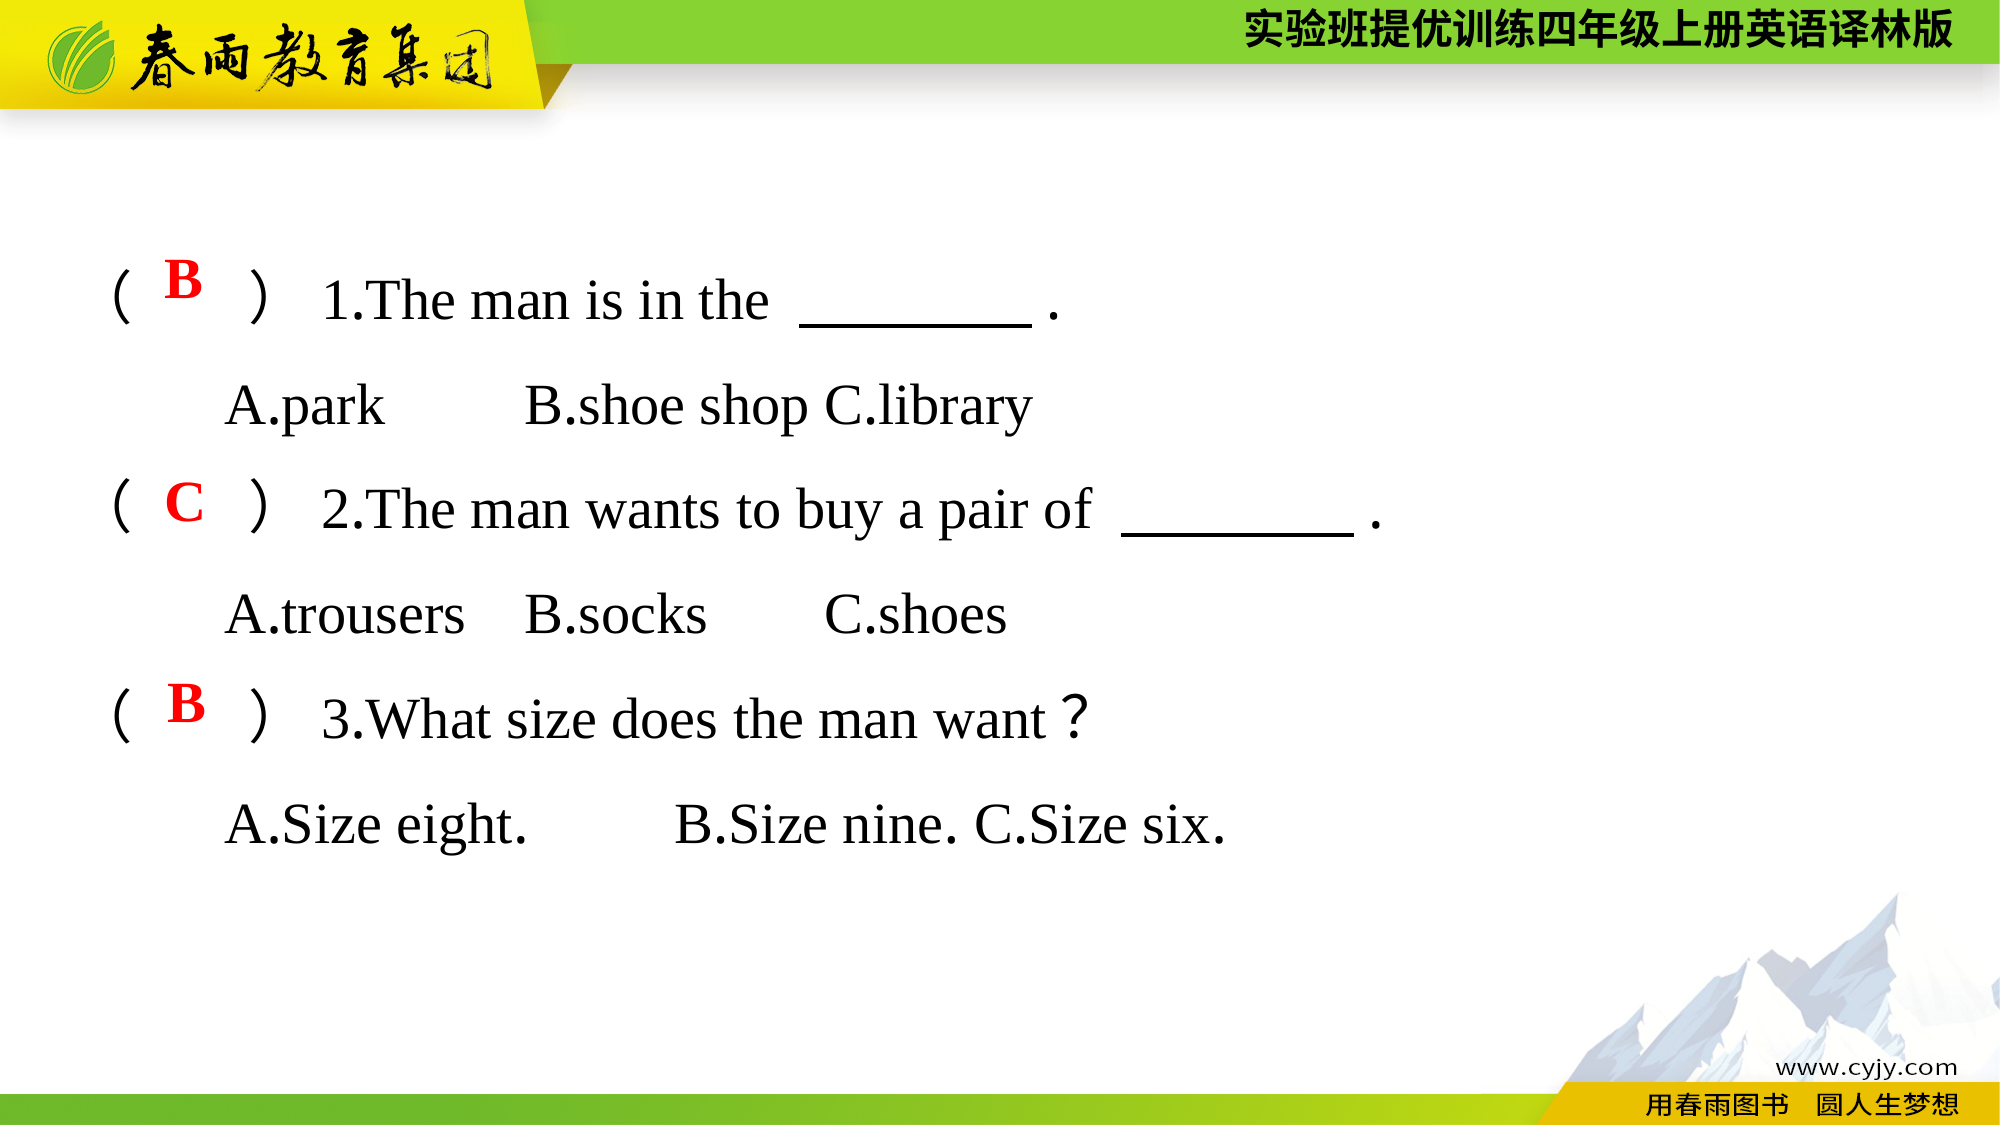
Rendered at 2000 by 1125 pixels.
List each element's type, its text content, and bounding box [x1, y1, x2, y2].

text_box C [149, 456, 222, 541]
text_box B [153, 656, 222, 742]
list （ ）1.The man is in the . A.park B.shoe shop C.library （ ）2.The man wants to buy a pair of . A.trousers B.socks C.shoes （ ）3.What size does the man want？ A.Size eight. B.Size nine. C.Size six. [59, 218, 1944, 870]
picture [0, 0, 2000, 1125]
text_box B [149, 233, 219, 318]
